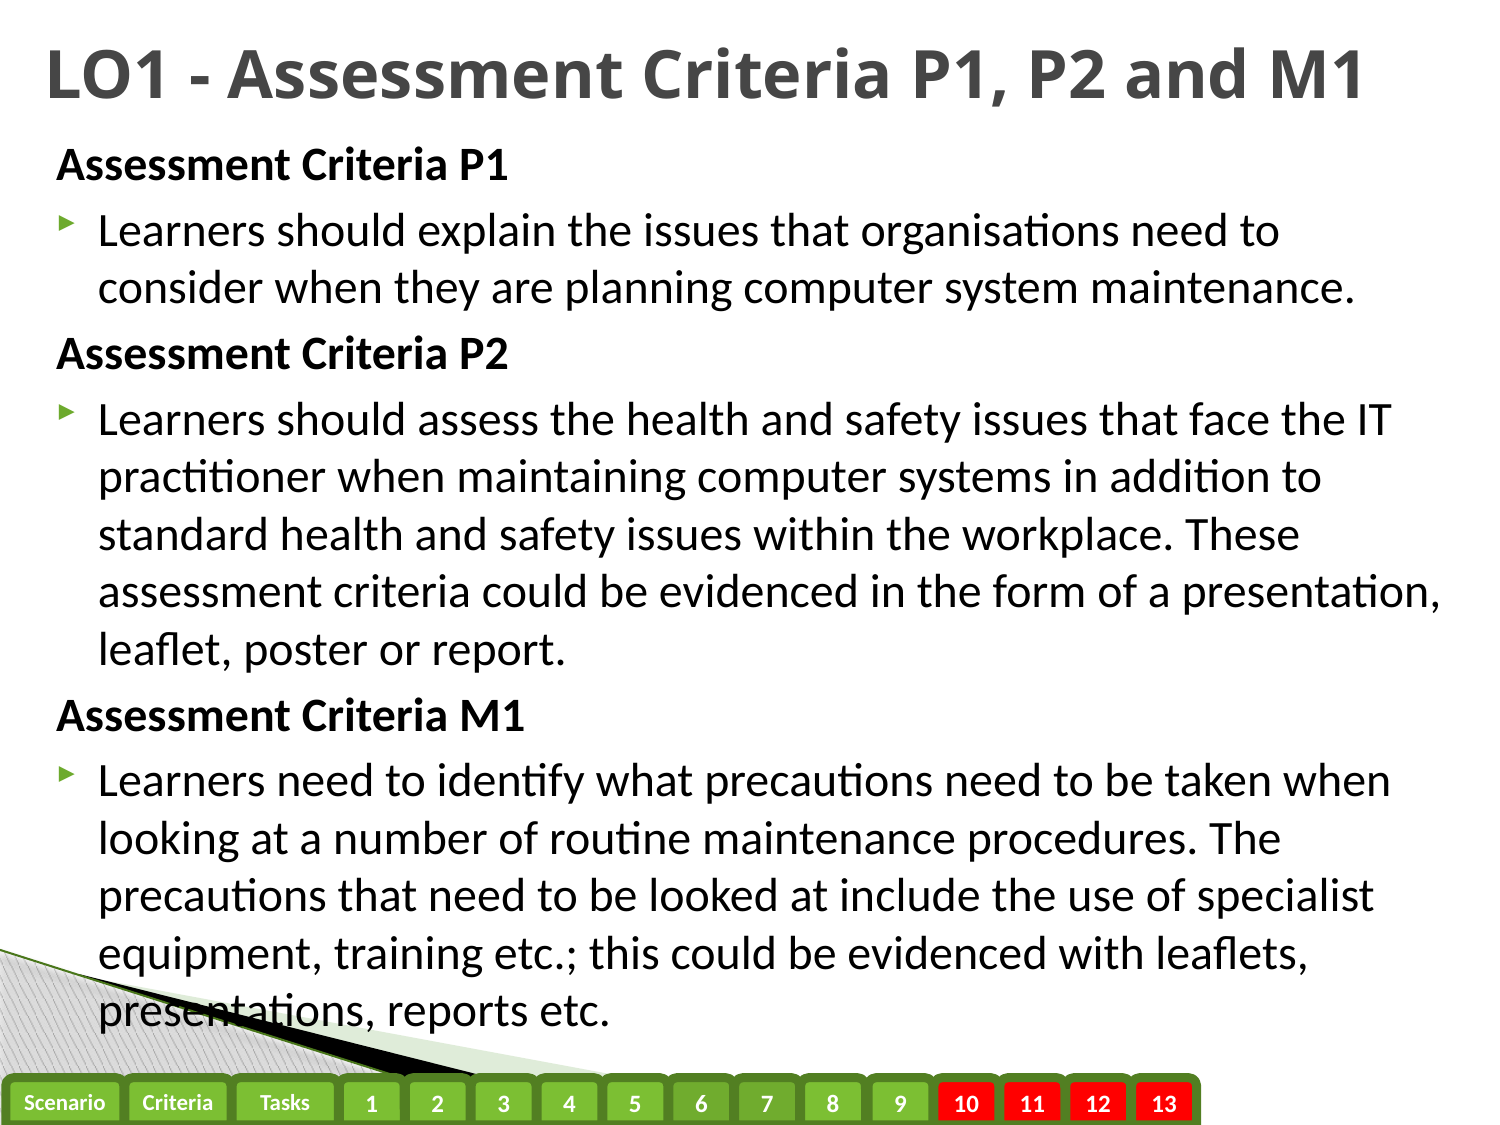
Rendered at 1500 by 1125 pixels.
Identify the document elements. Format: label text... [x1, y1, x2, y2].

title LO1 - Assessment Criteria P1, P2 and M1 [29, 19, 1471, 126]
list Assessment Criteria P1 Learners should explain the issues that organisations need to consider when they are planning computer system maintenance. Assessment Criteria P2 Learners should assess the health and safety issues that face the IT practitioner when maintaining computer systems in addition to standard health and safety issues within the workplace. These assessment criteria could be evidenced in the form of a presentation, leaflet, poster or report. Assessment Criteria M1 Learners need to identify what precautions need to be taken when looking at a number of routine maintenance procedures. The precautions that need to be looked at include the use of specialist equipment, training etc.; this could be evidenced with leaflets, presentations, reports etc. [41, 126, 1459, 1035]
